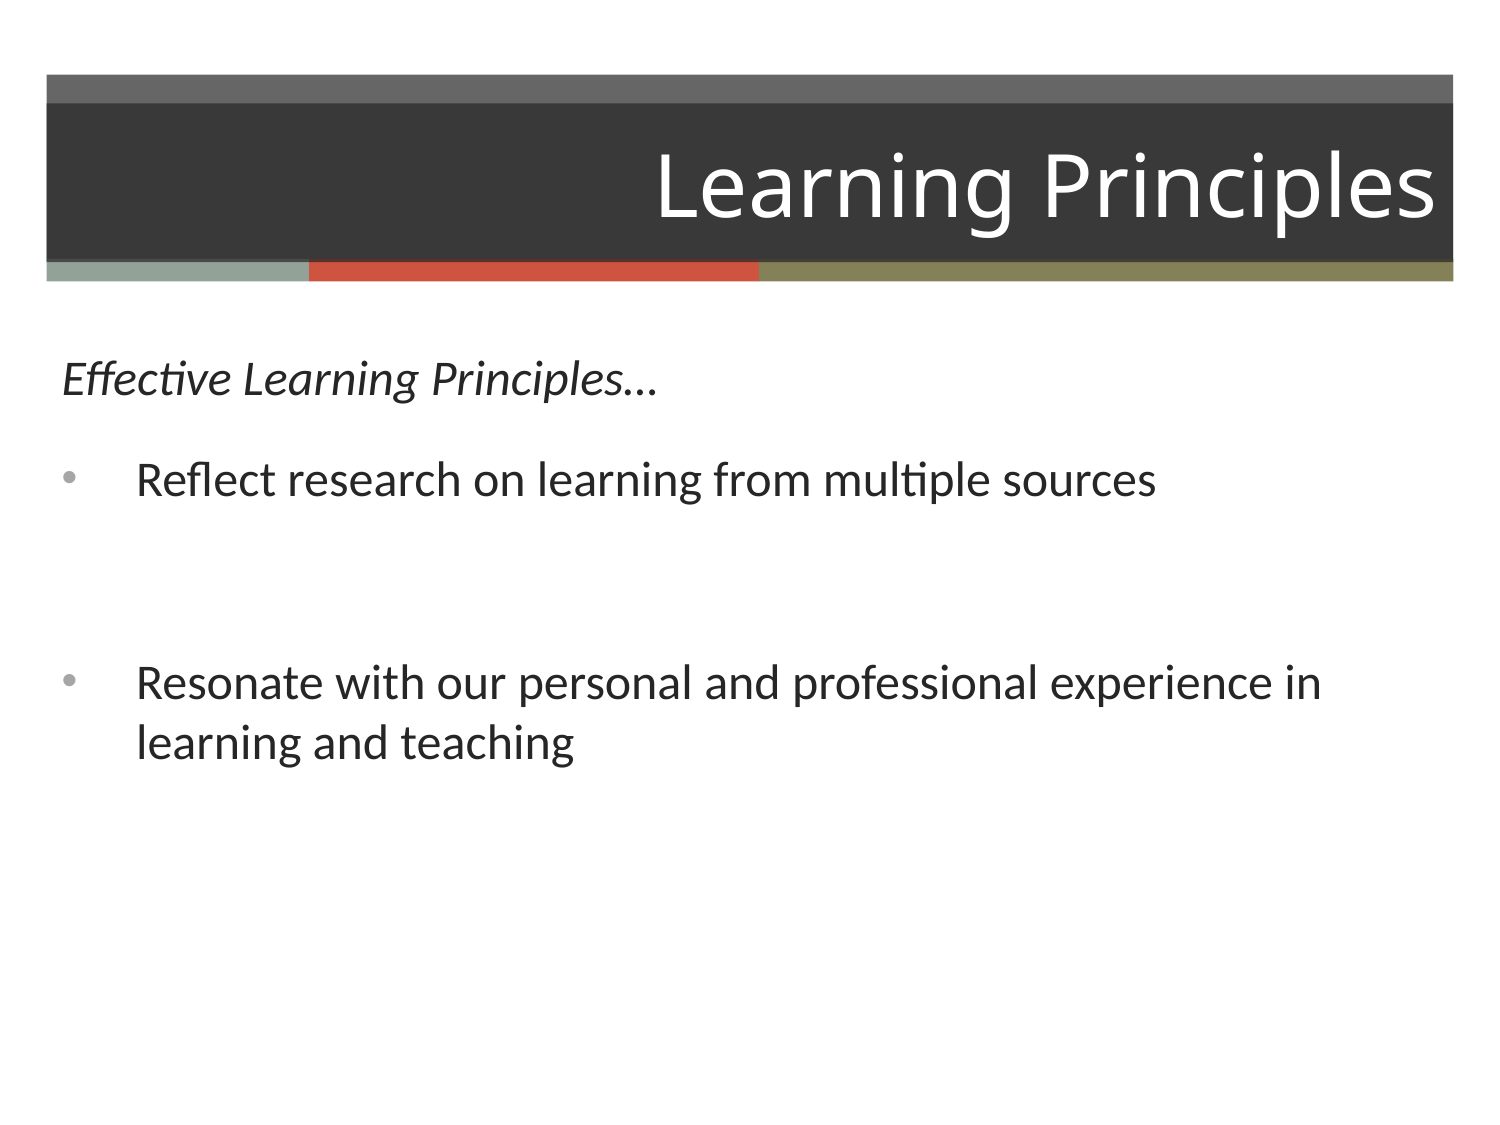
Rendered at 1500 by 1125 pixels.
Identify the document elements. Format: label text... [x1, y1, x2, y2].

list Effective Learning Principles… Reflect research on learning from multiple sources Resonate with our personal and professional experience in learning and teaching [46, 337, 1454, 1005]
title Learning Principles [46, 103, 1454, 263]
